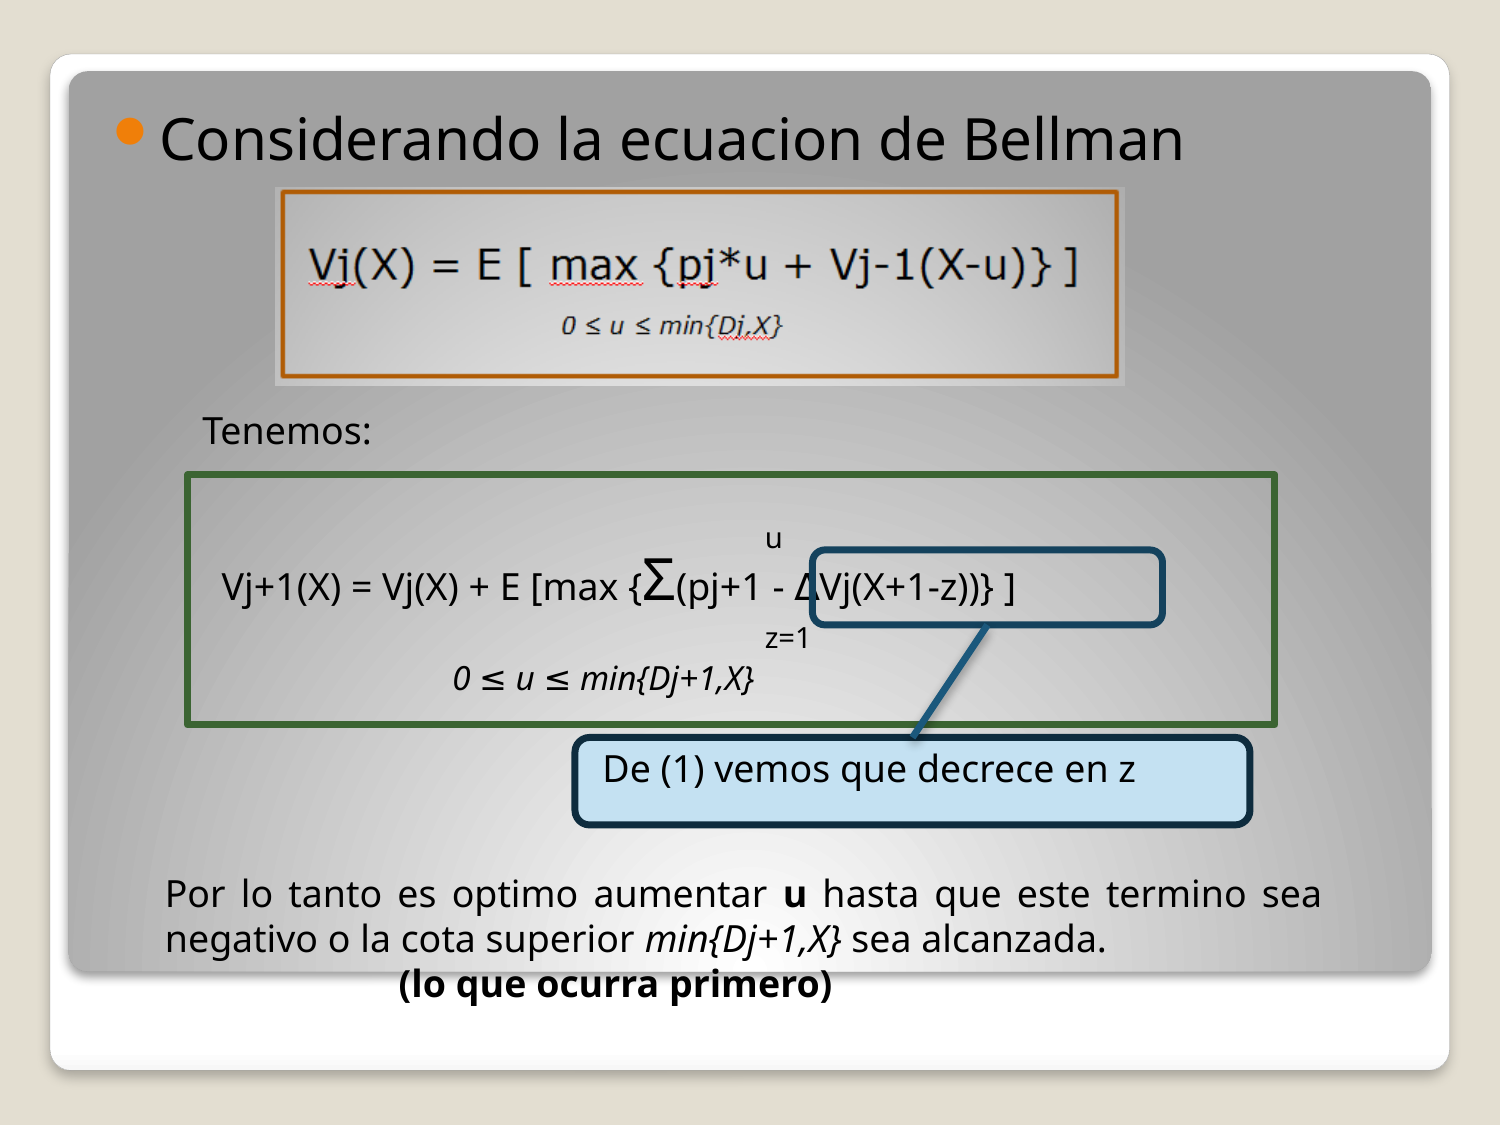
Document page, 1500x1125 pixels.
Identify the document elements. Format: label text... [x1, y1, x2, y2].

text_box [571, 733, 1254, 829]
text_box Por lo tanto es optimo aumentar u hasta que este termino sea negativo o la cota superior min{Dj+1,X} sea alcanzada. (lo que ocurra primero) [149, 862, 1338, 1013]
list Considerando la ecuacion de Bellman [82, 86, 1425, 774]
text_box [184, 471, 1278, 728]
text_box [808, 546, 1166, 629]
text_box Tenemos: Vj+1(X) = Vj(X) + E [max {Ʃ(pj+1 - ∆Vj(X+1-z))} ] [187, 399, 1325, 620]
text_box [893, 643, 1007, 719]
picture [274, 187, 1126, 386]
text_box De (1) vemos que decrece en z [587, 737, 1238, 798]
